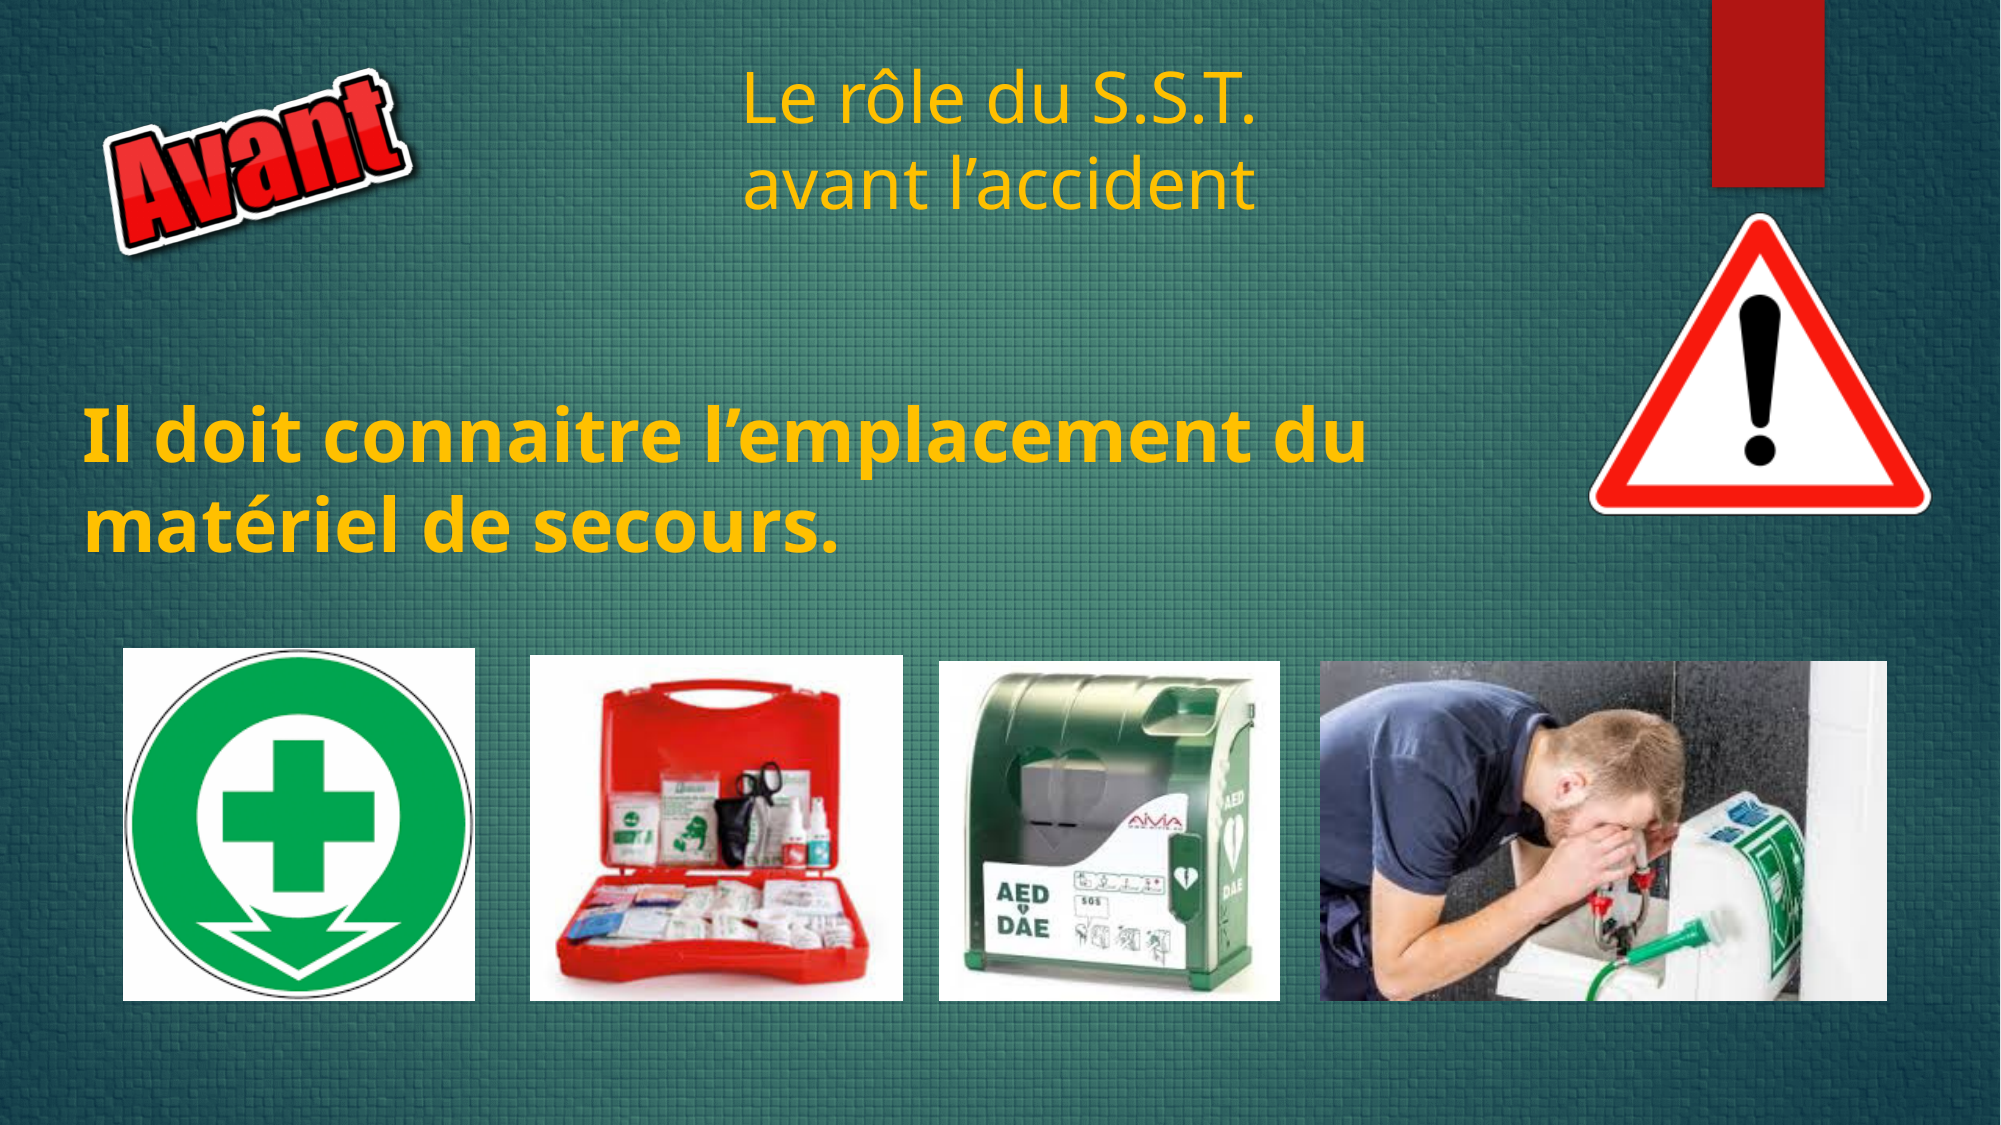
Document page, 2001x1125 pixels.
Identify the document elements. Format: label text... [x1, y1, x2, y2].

picture [530, 654, 904, 1001]
picture [73, 21, 438, 291]
picture [1588, 212, 1933, 516]
picture [939, 660, 1280, 1001]
text_box Le rôle du S.S.T. avant l’accident [395, 45, 1675, 210]
picture [1320, 660, 1887, 1001]
text_box Il doit connaitre l’emplacement du matériel de secours. [67, 170, 1632, 913]
picture [123, 648, 476, 1001]
